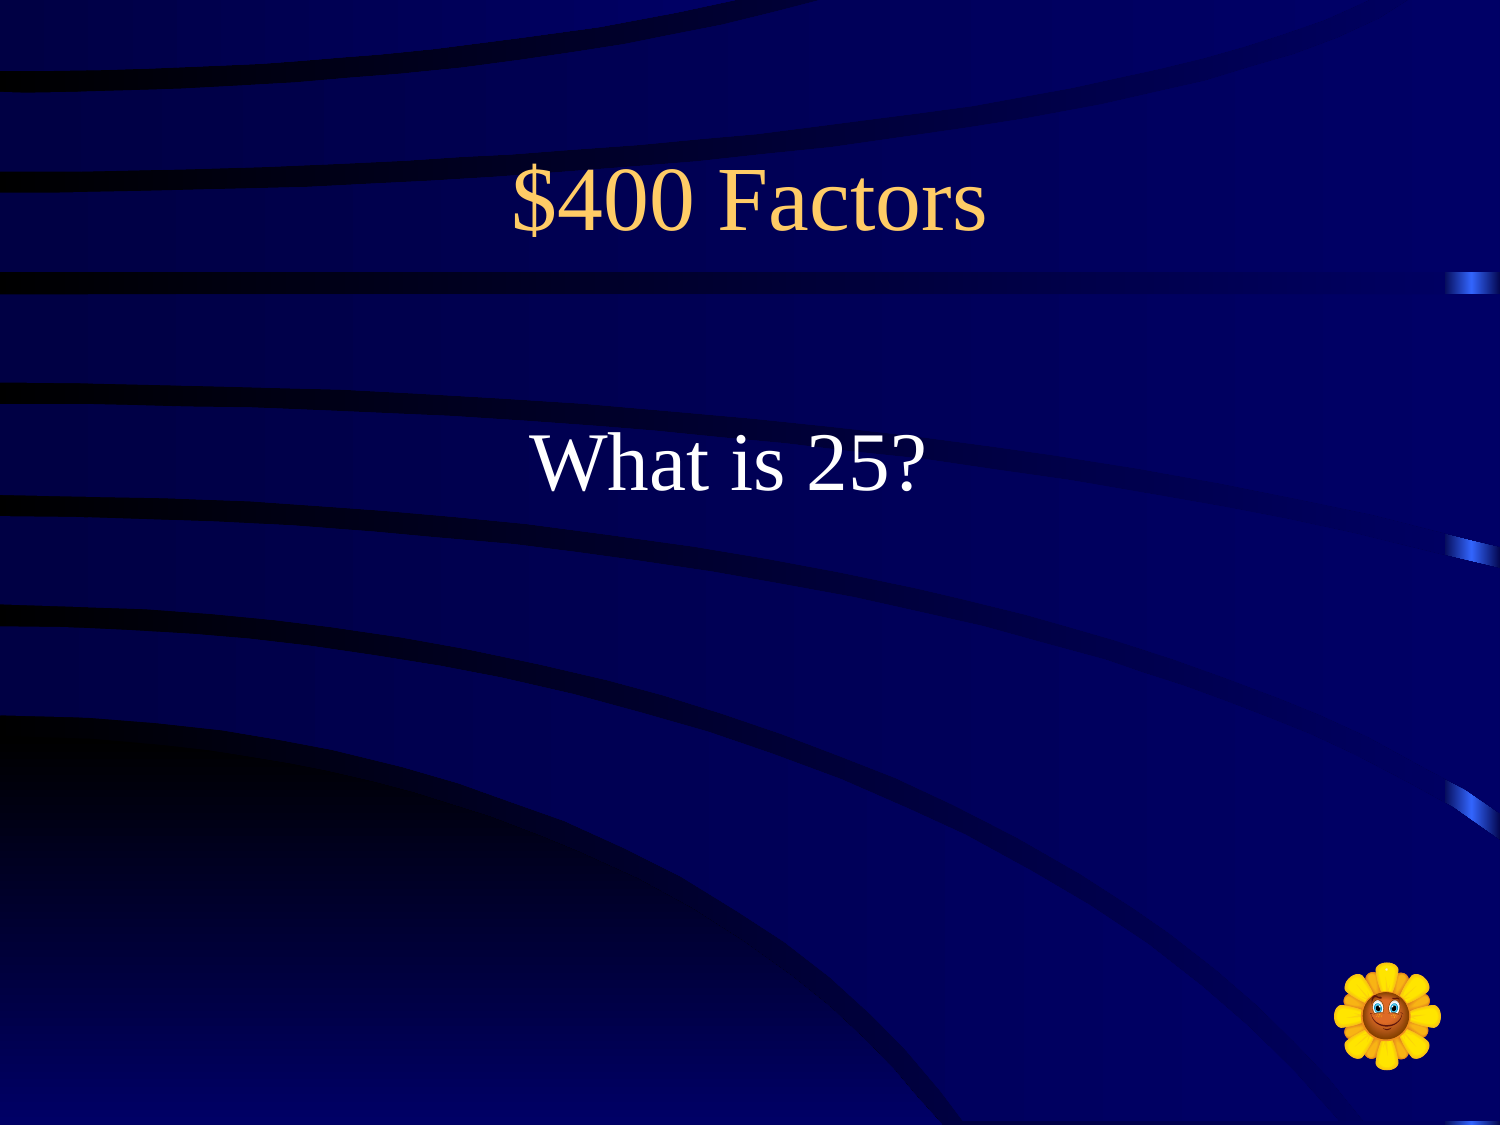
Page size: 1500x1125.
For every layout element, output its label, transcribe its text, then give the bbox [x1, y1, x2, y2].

title $400 Factors [112, 99, 1388, 288]
picture [1333, 962, 1442, 1071]
text_box What is 25? [514, 399, 943, 515]
